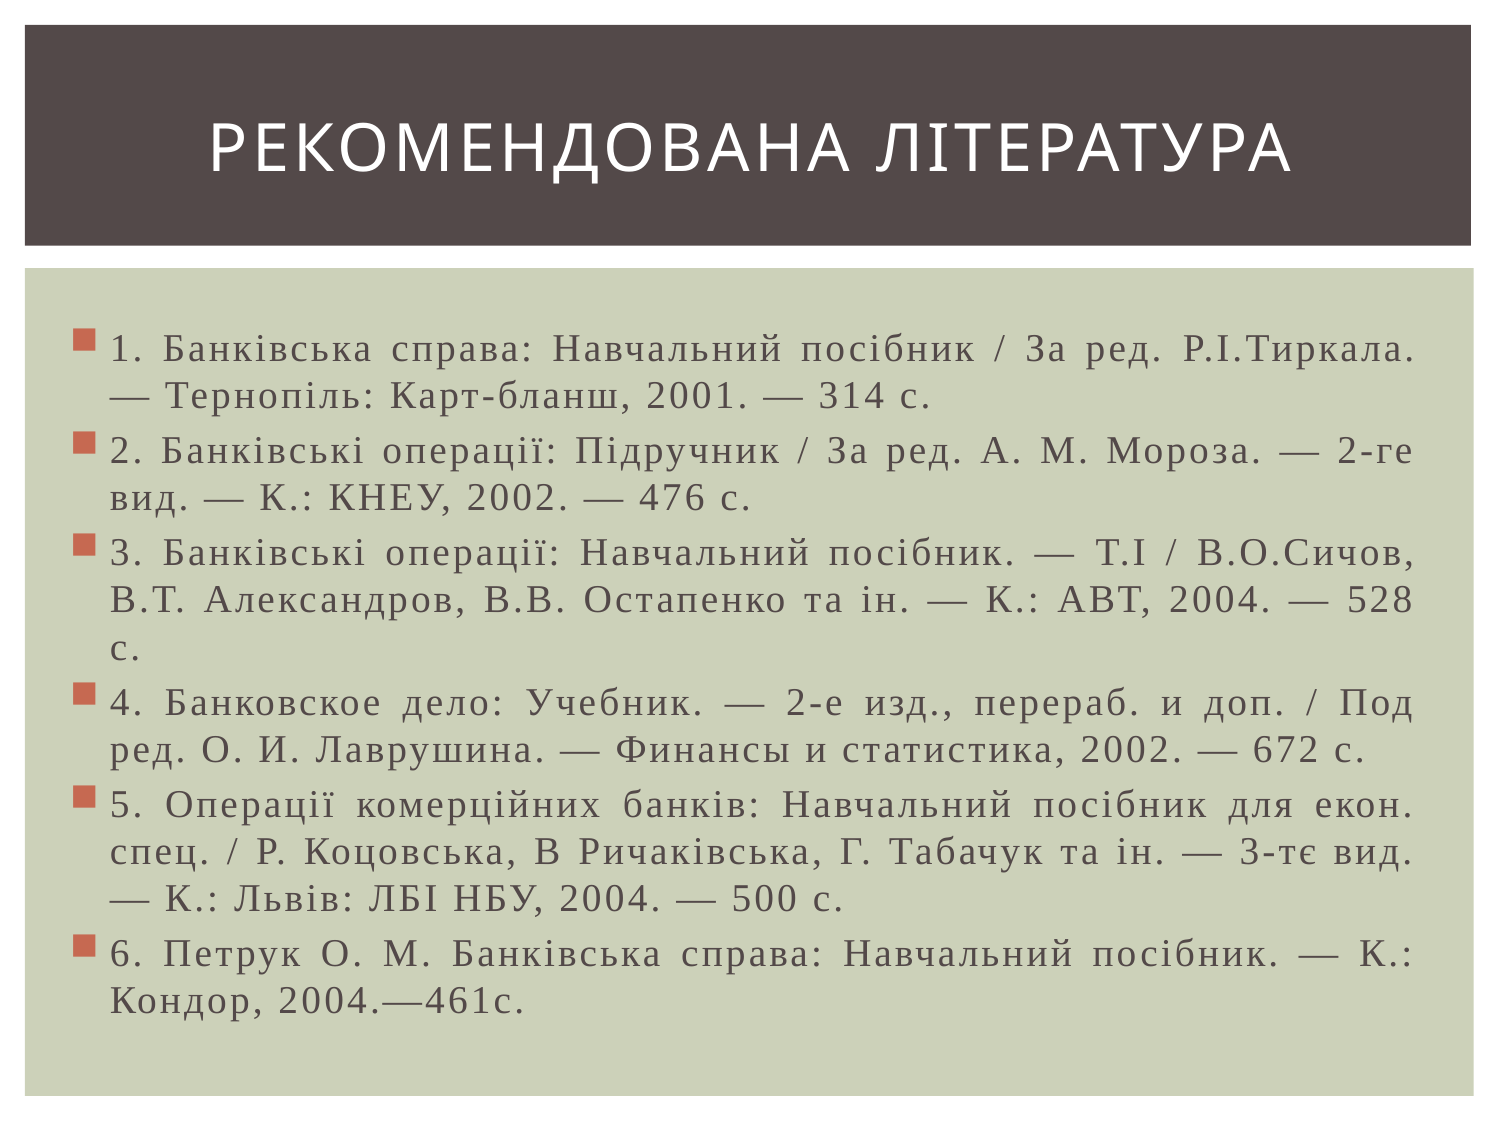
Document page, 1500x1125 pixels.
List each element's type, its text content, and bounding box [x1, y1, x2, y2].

title РЕКОМЕНДОВАНА ЛІТЕРАТУРА [62, 58, 1438, 232]
list 1. Банківська справа: Навчальний посібник / За ред. P.I.Тиркала. — Тернопіль: Карт-бланш, 2001. — 314 с. 2. Банківські операції: Підручник / За ред. А. М. Мороза. — 2-ге вид. — К.: КНЕУ, 2002. — 476 с. 3. Банківські операції: Навчальний посібник. — T.I / В.О.Сичов, В.Т. Александров, В.В. Остапенко та ін. — К.: АВТ, 2004. — 528 с. 4. Банковское дело: Учебник. — 2-е изд., перераб. и доп. / Под ред. О. И. Лаврушина. — Финансы и статистика, 2002. — 672 с. 5. Операції комерційних банків: Навчальний посібник для екон. спец. / Р. Коцовська, В Ричаківська, Г. Табачук та ін. — 3-тє вид. — К.: Львів: ЛБІ НБУ, 2004. — 500 с. 6. Петрук О. М. Банківська справа: Навчальний посібник. — К.: Кондор, 2004.—461с. [53, 314, 1433, 1038]
